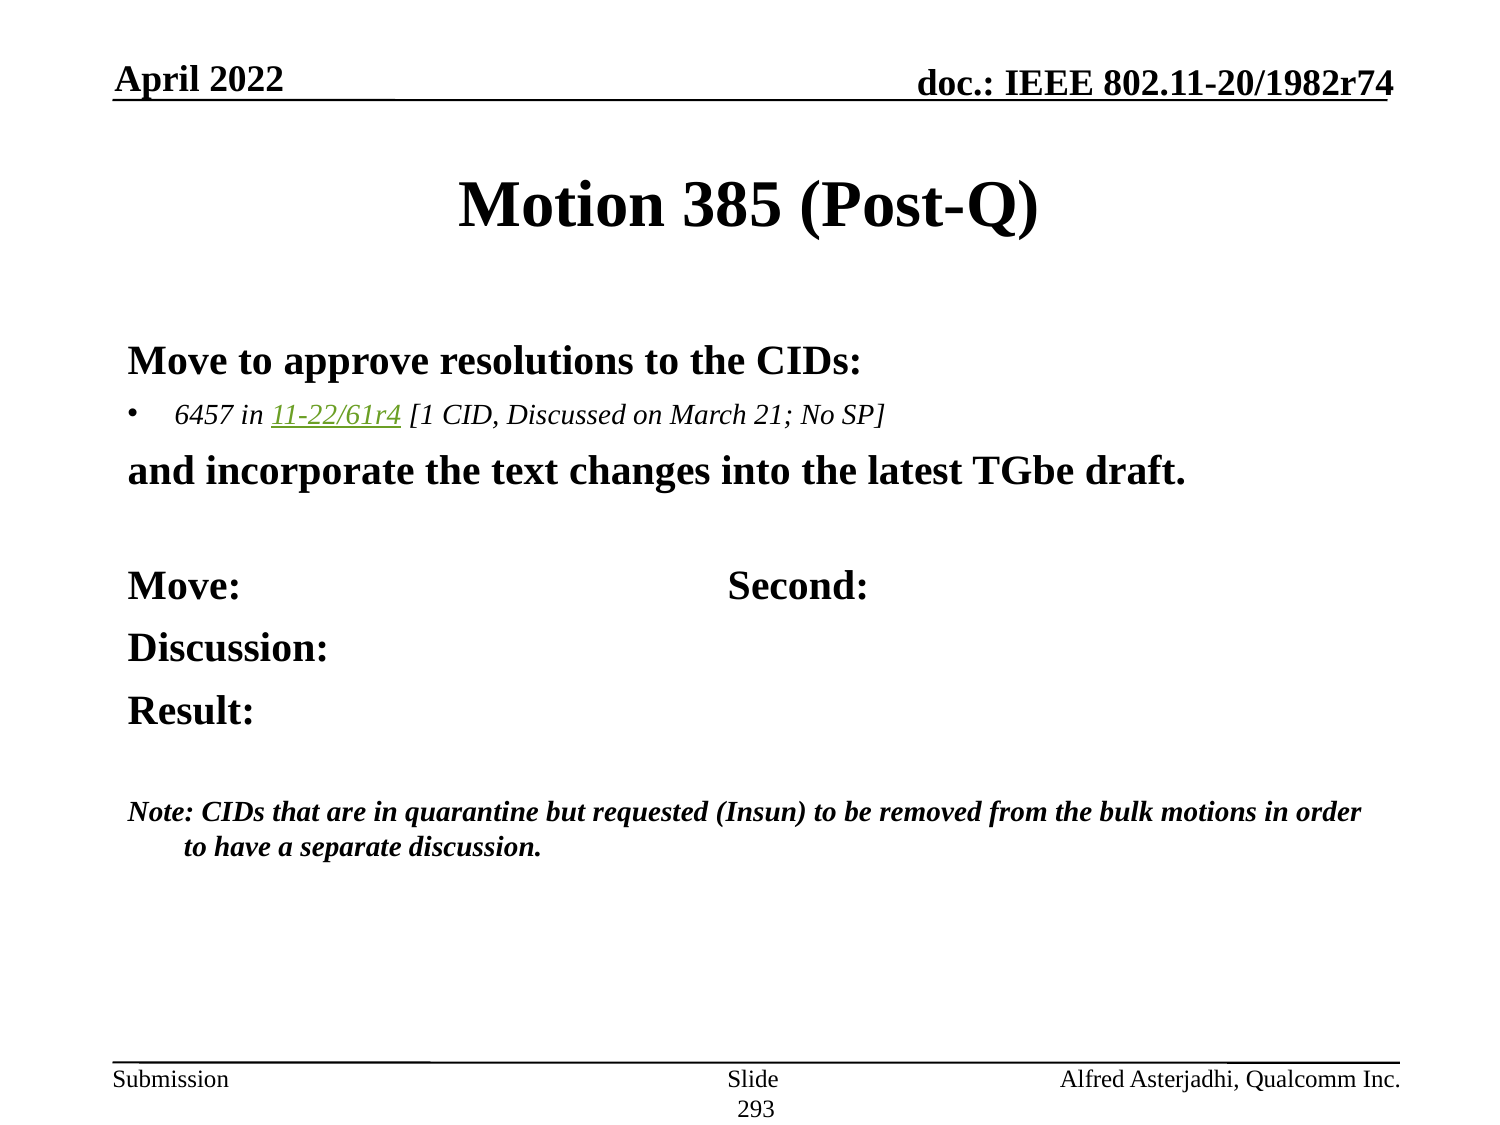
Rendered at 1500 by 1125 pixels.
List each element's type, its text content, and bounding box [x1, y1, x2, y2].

list Move to approve resolutions to the CIDs: 6457 in 11-22/61r4 [1 CID, Discussed on March 21; No SP] and incorporate the text changes into the latest TGbe draft. Move: Second: Discussion: Result: Note: CIDs that are in quarantine but requested (Insun) to be removed from the bulk motions in order to have a separate discussion. [112, 324, 1388, 1000]
slide_number Slide 293 [712, 1061, 800, 1123]
footer Alfred Asterjadhi, Qualcomm Inc. [878, 1061, 1402, 1093]
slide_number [114, 54, 423, 100]
title Motion 385 (Post-Q) [112, 112, 1388, 288]
